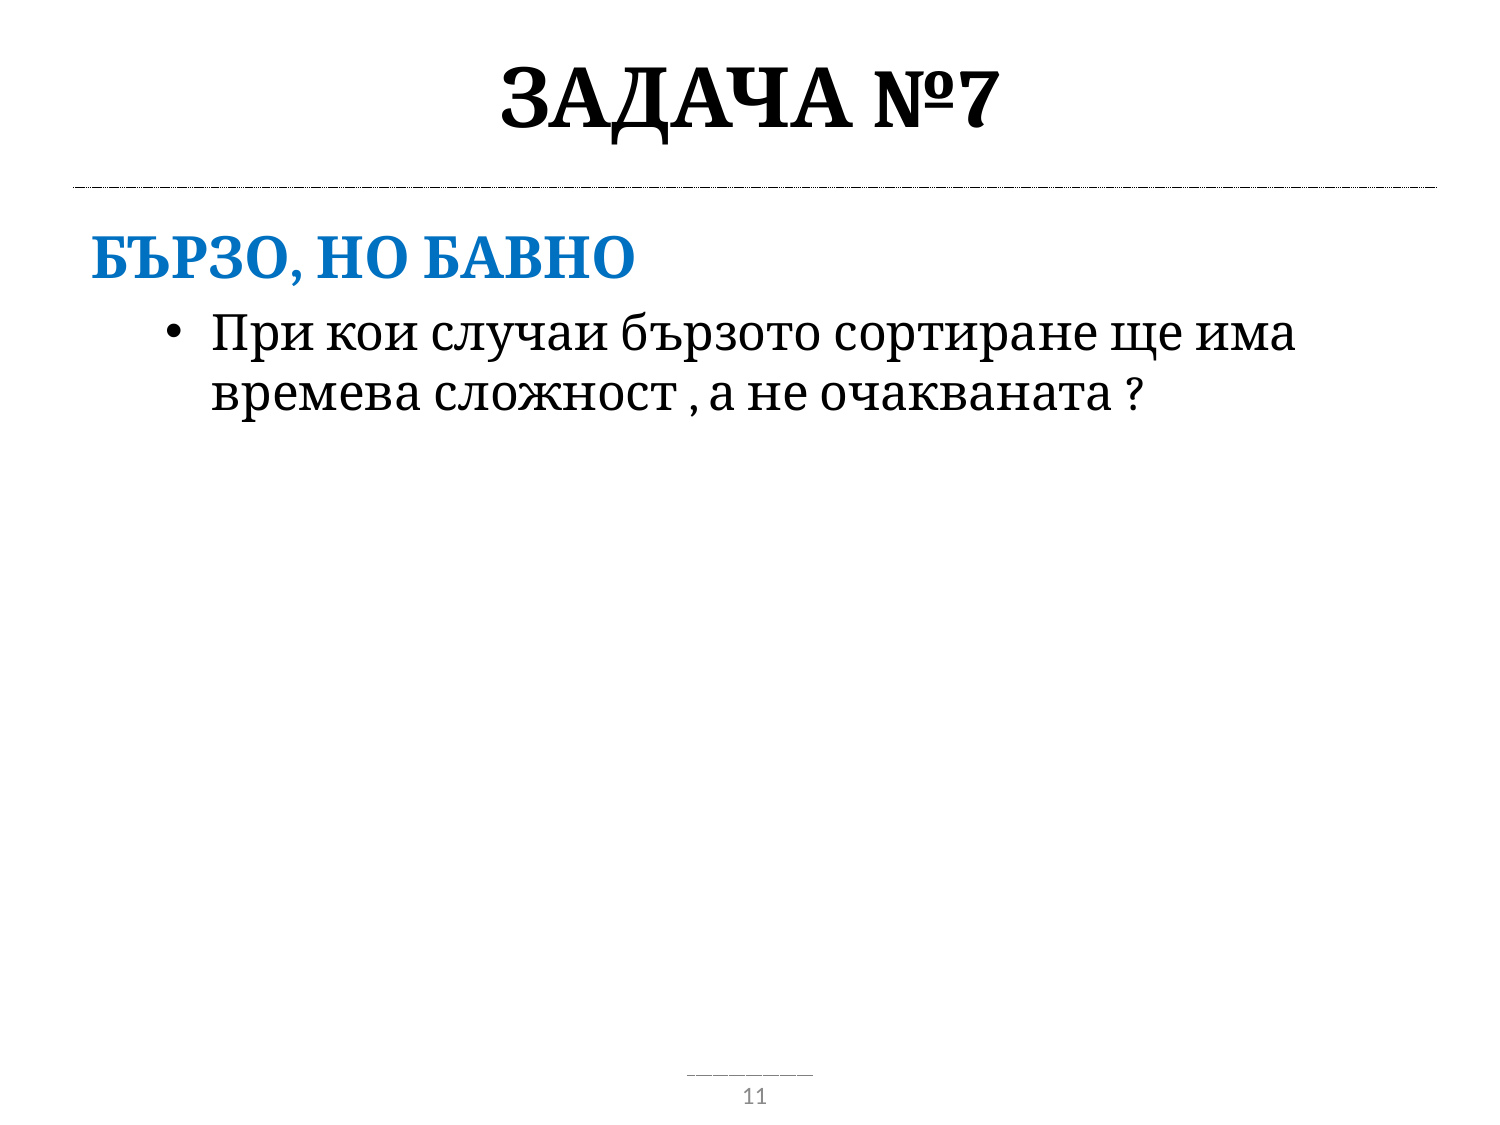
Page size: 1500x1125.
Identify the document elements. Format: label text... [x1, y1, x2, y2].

title Задача №7 [0, 0, 1500, 188]
slide_number 11 [579, 1065, 930, 1125]
